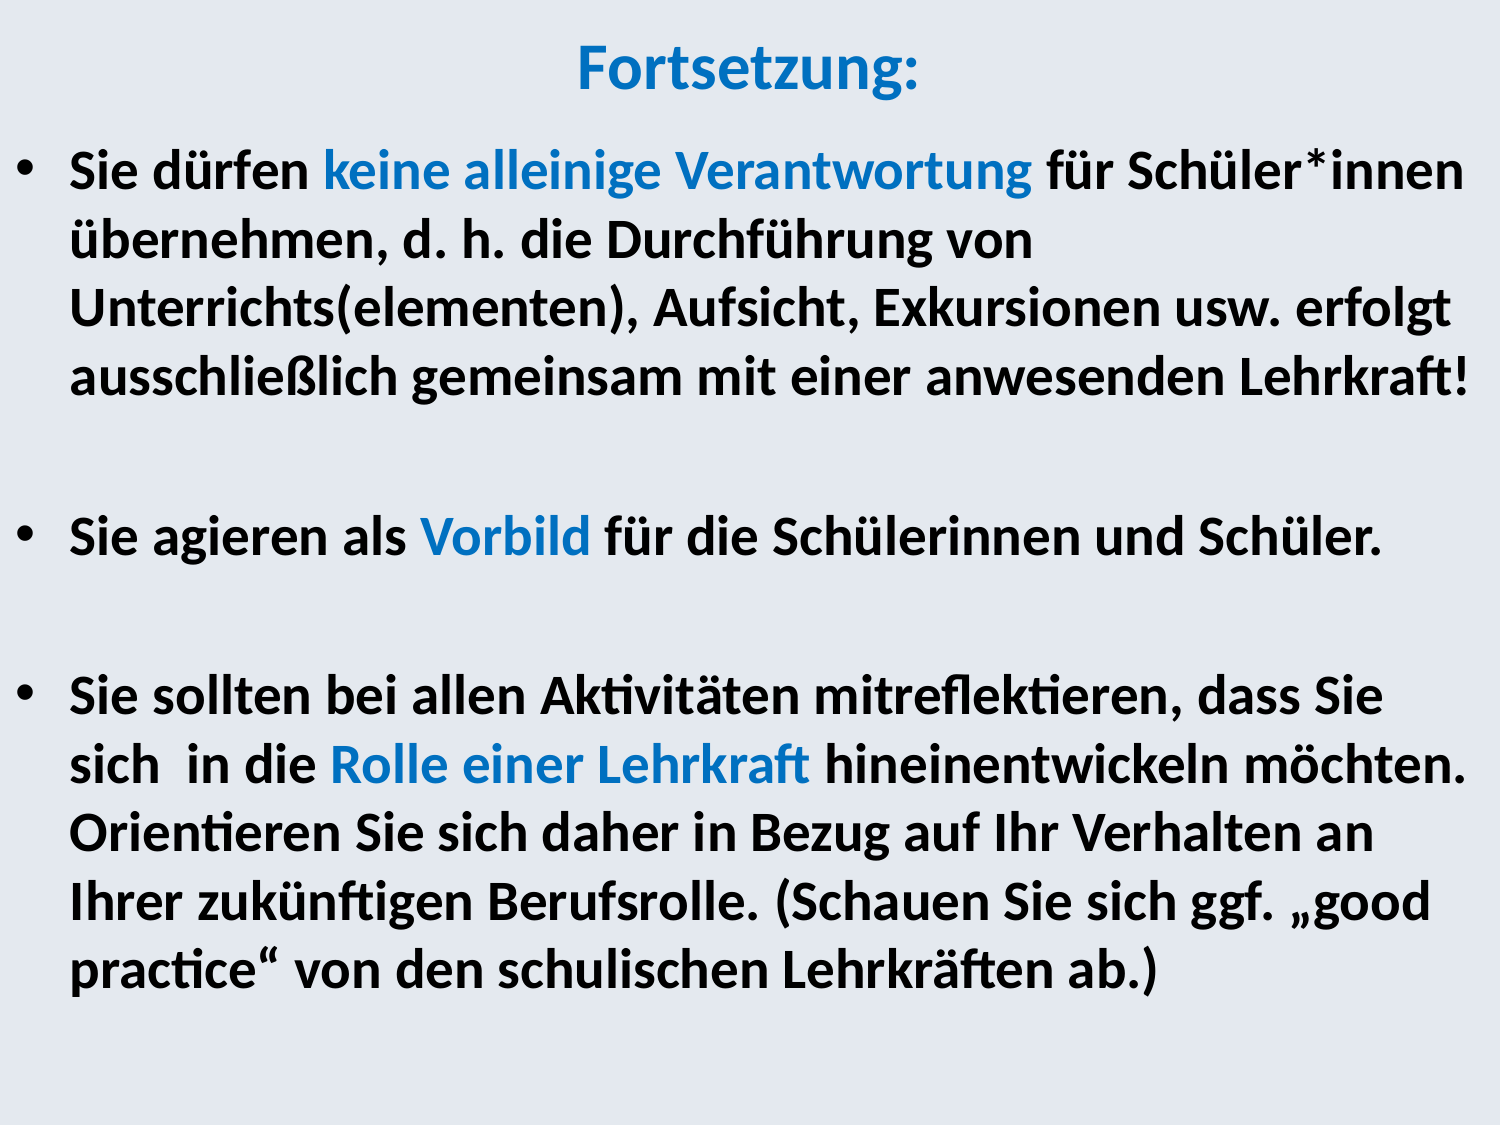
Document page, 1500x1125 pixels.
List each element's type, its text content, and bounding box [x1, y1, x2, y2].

list Sie dürfen keine alleinige Verantwortung für Schüler*innen übernehmen, d. h. die Durchführung von Unterrichts(elementen), Aufsicht, Exkursionen usw. erfolgt ausschließlich gemeinsam mit einer anwesenden Lehrkraft! Sie agieren als Vorbild für die Schülerinnen und Schüler. Sie sollten bei allen Aktivitäten mitreflektieren, dass Sie sich in die Rolle einer Lehrkraft hineinentwickeln möchten. Orientieren Sie sich daher in Bezug auf Ihr Verhalten an Ihrer zukünftigen Berufsrolle. (Schauen Sie sich ggf. „good practice“ von den schulischen Lehrkräften ab.) [0, 125, 1500, 1125]
title Fortsetzung: [75, 0, 1425, 125]
